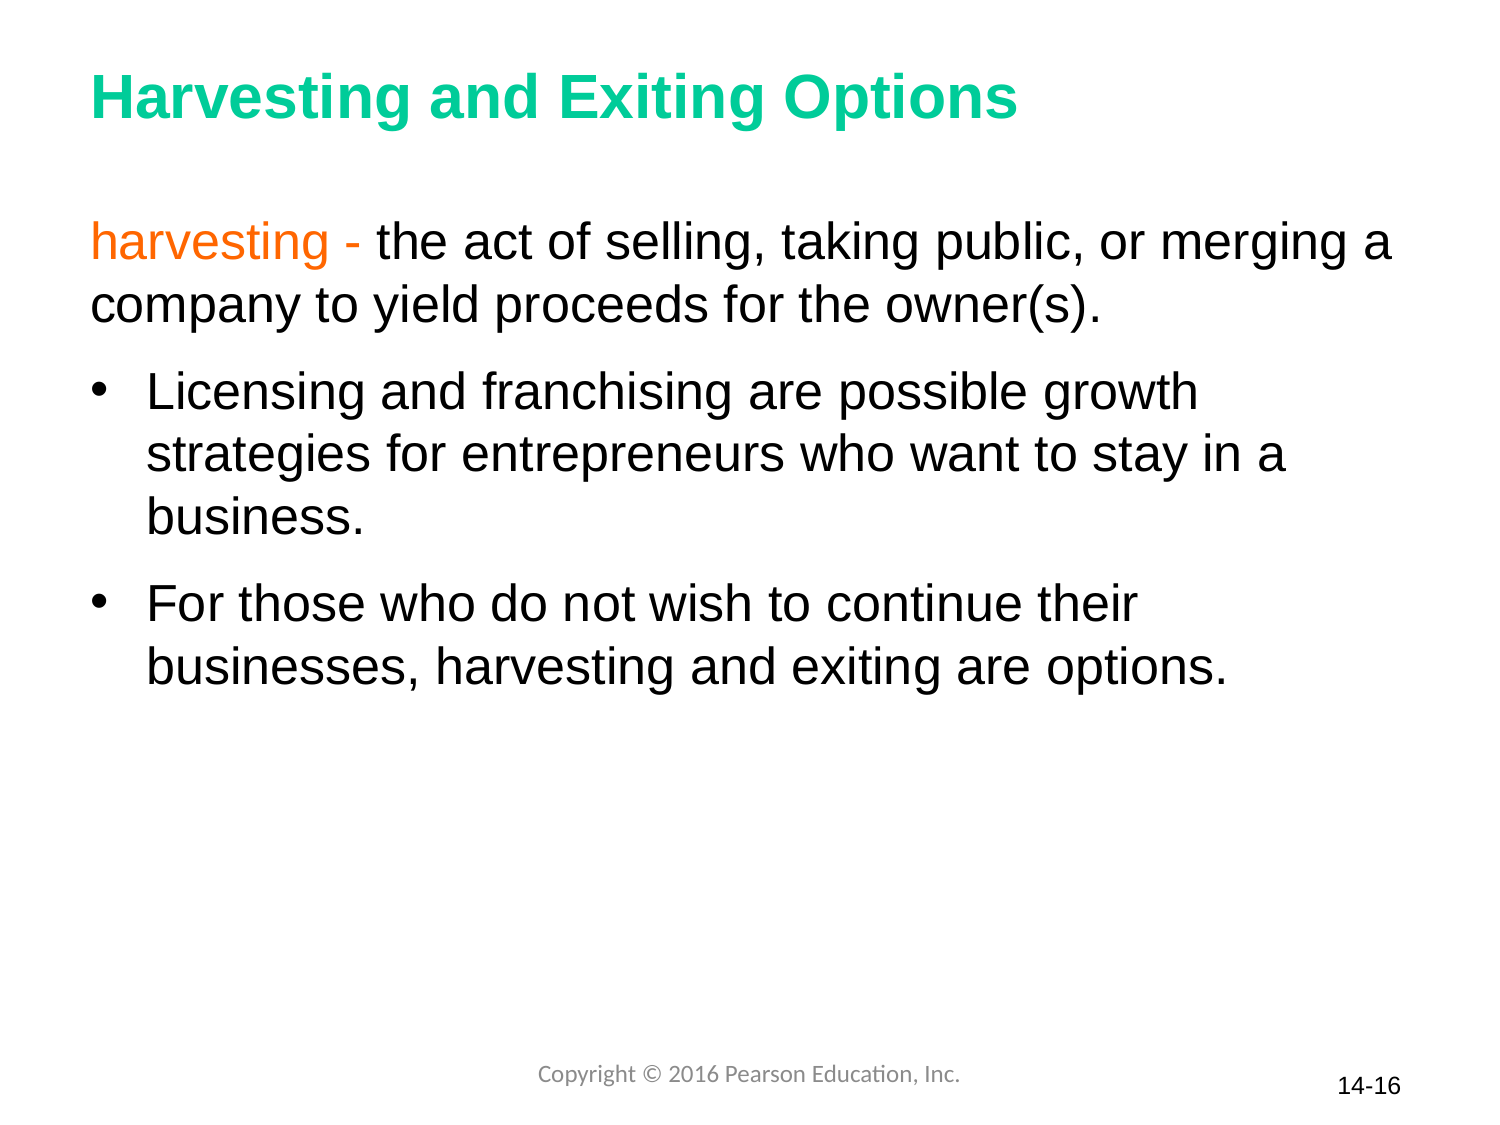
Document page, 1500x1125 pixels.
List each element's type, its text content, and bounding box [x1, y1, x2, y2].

list harvesting - the act of selling, taking public, or merging a company to yield proceeds for the owner(s). Licensing and franchising are possible growth strategies for entrepreneurs who want to stay in a business. For those who do not wish to continue their businesses, harvesting and exiting are options. [75, 200, 1425, 943]
title Harvesting and Exiting Options [75, 0, 1425, 188]
footer Copyright © 2016 Pearson Education, Inc. [512, 1042, 988, 1103]
